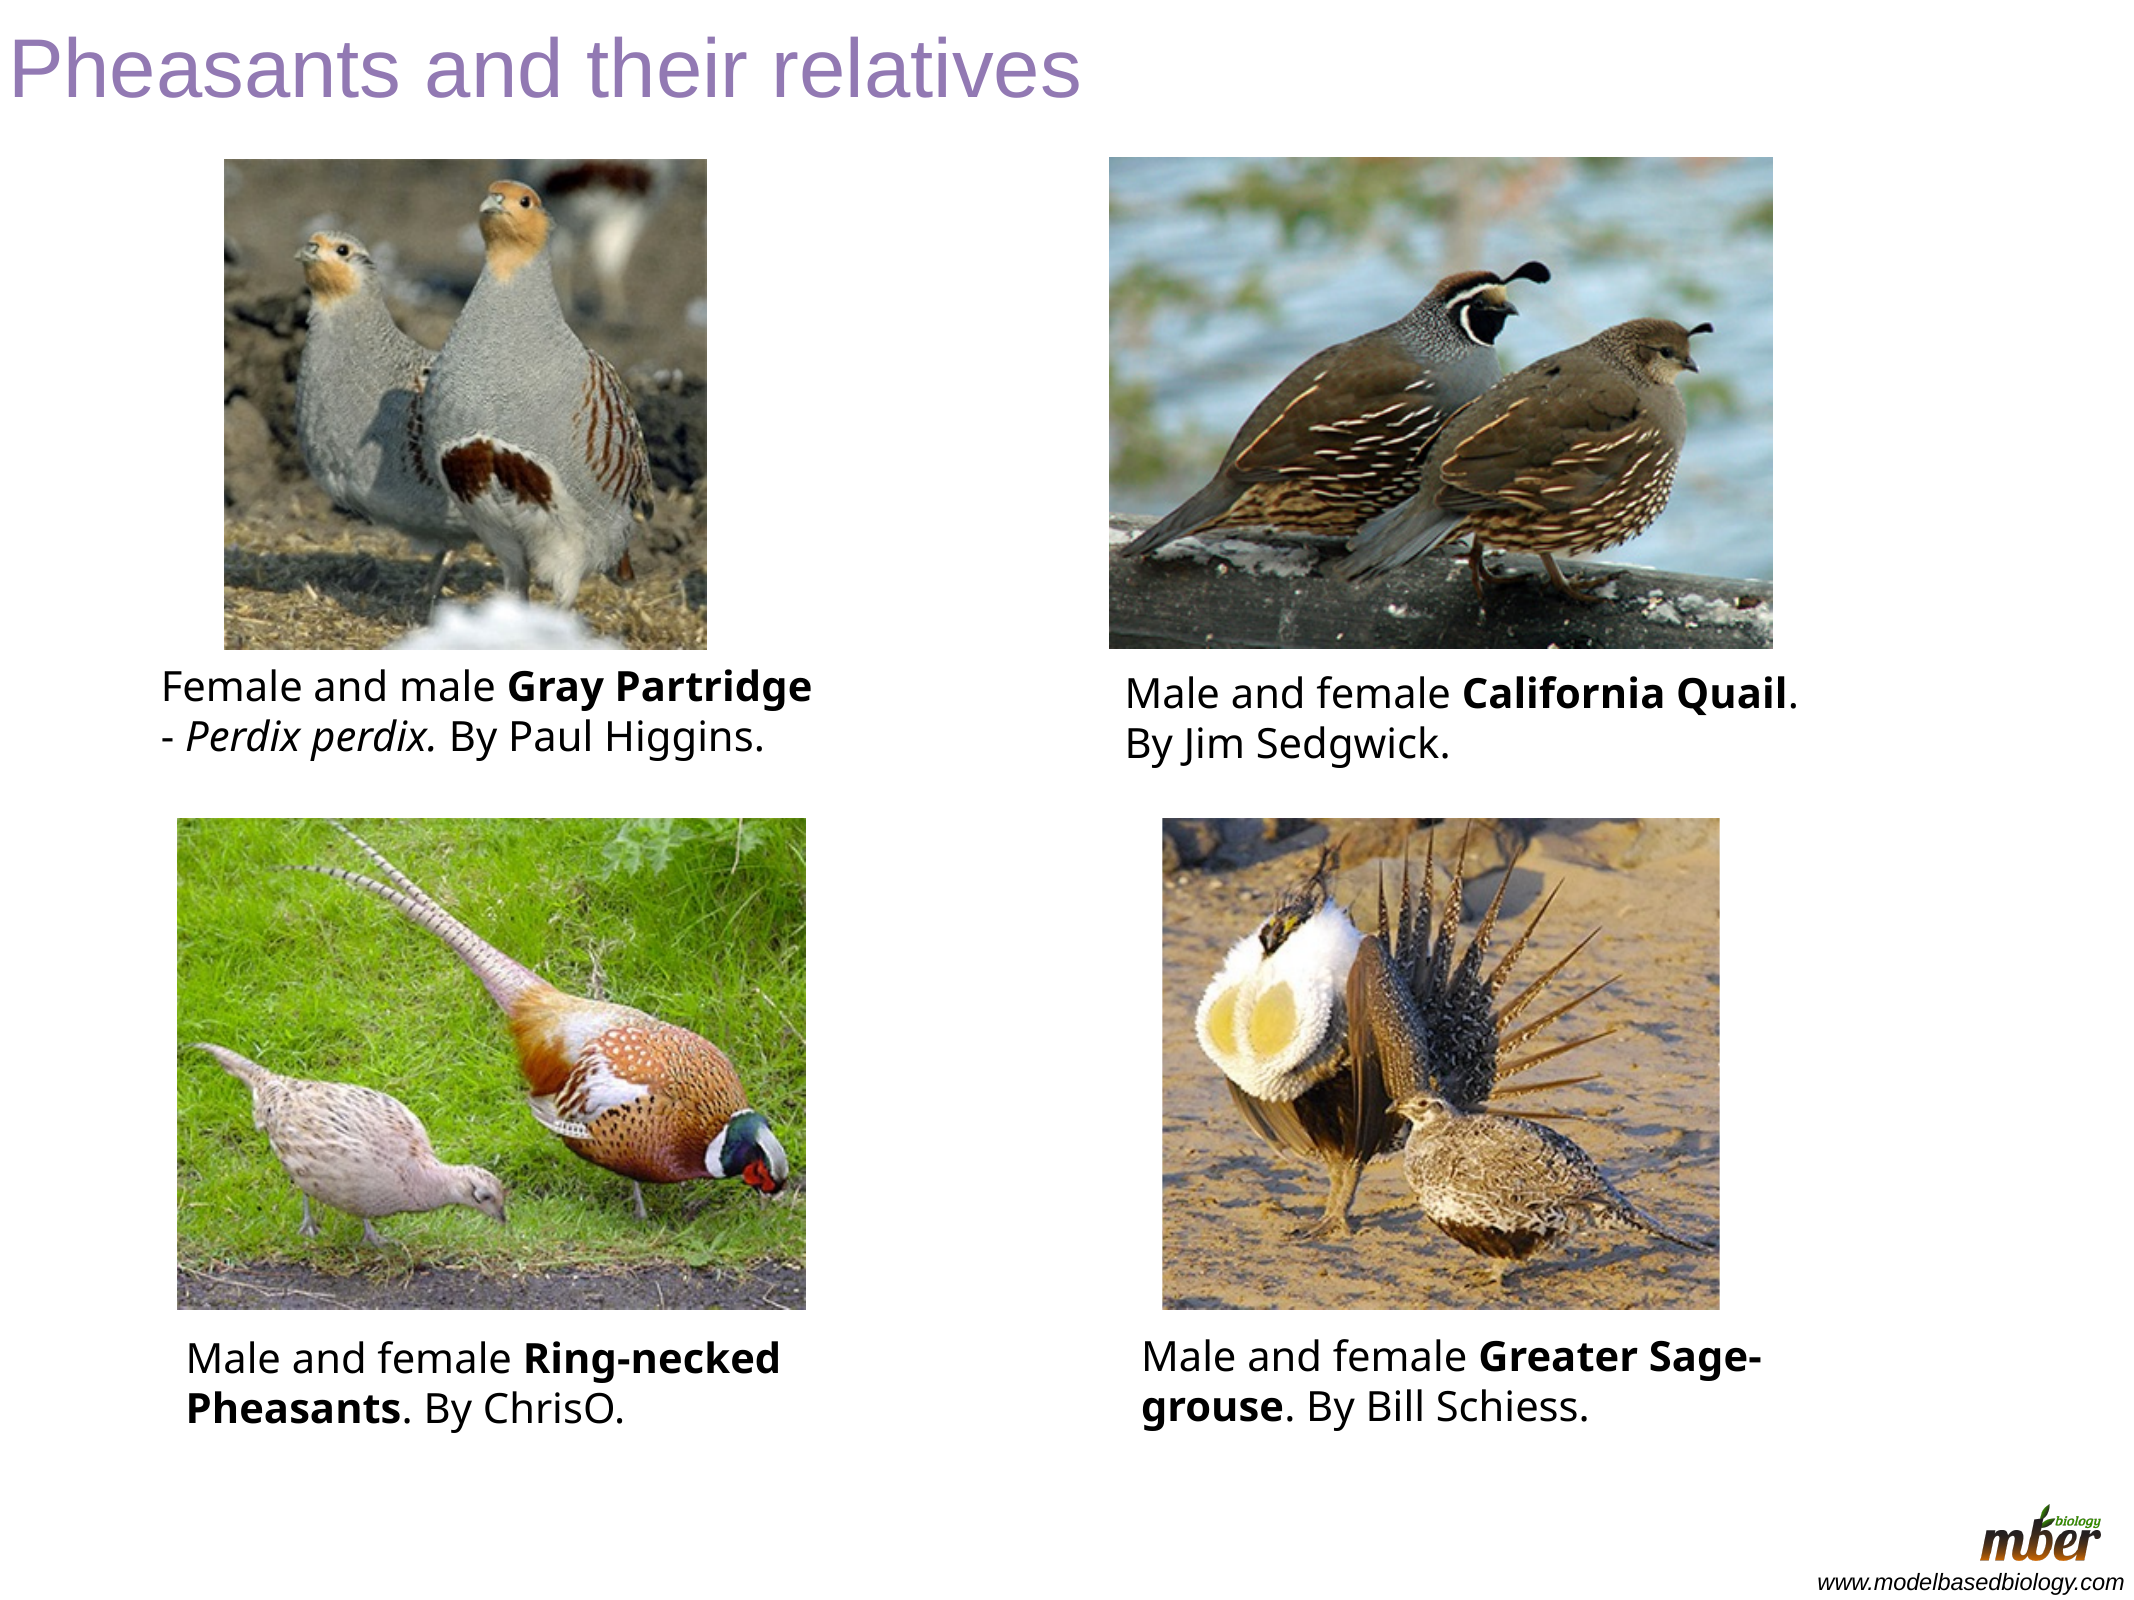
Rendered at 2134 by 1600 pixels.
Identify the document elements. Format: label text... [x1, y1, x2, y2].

picture [1109, 157, 1773, 649]
text_box Female and male Gray Partridge - Perdix perdix. By Paul Higgins. [152, 649, 831, 771]
text_box Male and female Greater Sage-grouse. By Bill Schiess. [1132, 1305, 1796, 1454]
text_box Male and female California Quail. By Jim Sedgwick. [1116, 649, 1812, 784]
text_box Male and female Ring-necked Pheasants. By ChrisO. [177, 1313, 806, 1456]
picture [224, 159, 707, 651]
picture [1980, 1504, 2101, 1561]
title Pheasants and their relatives [0, 16, 1718, 113]
picture [1162, 818, 1720, 1310]
picture [177, 818, 807, 1310]
